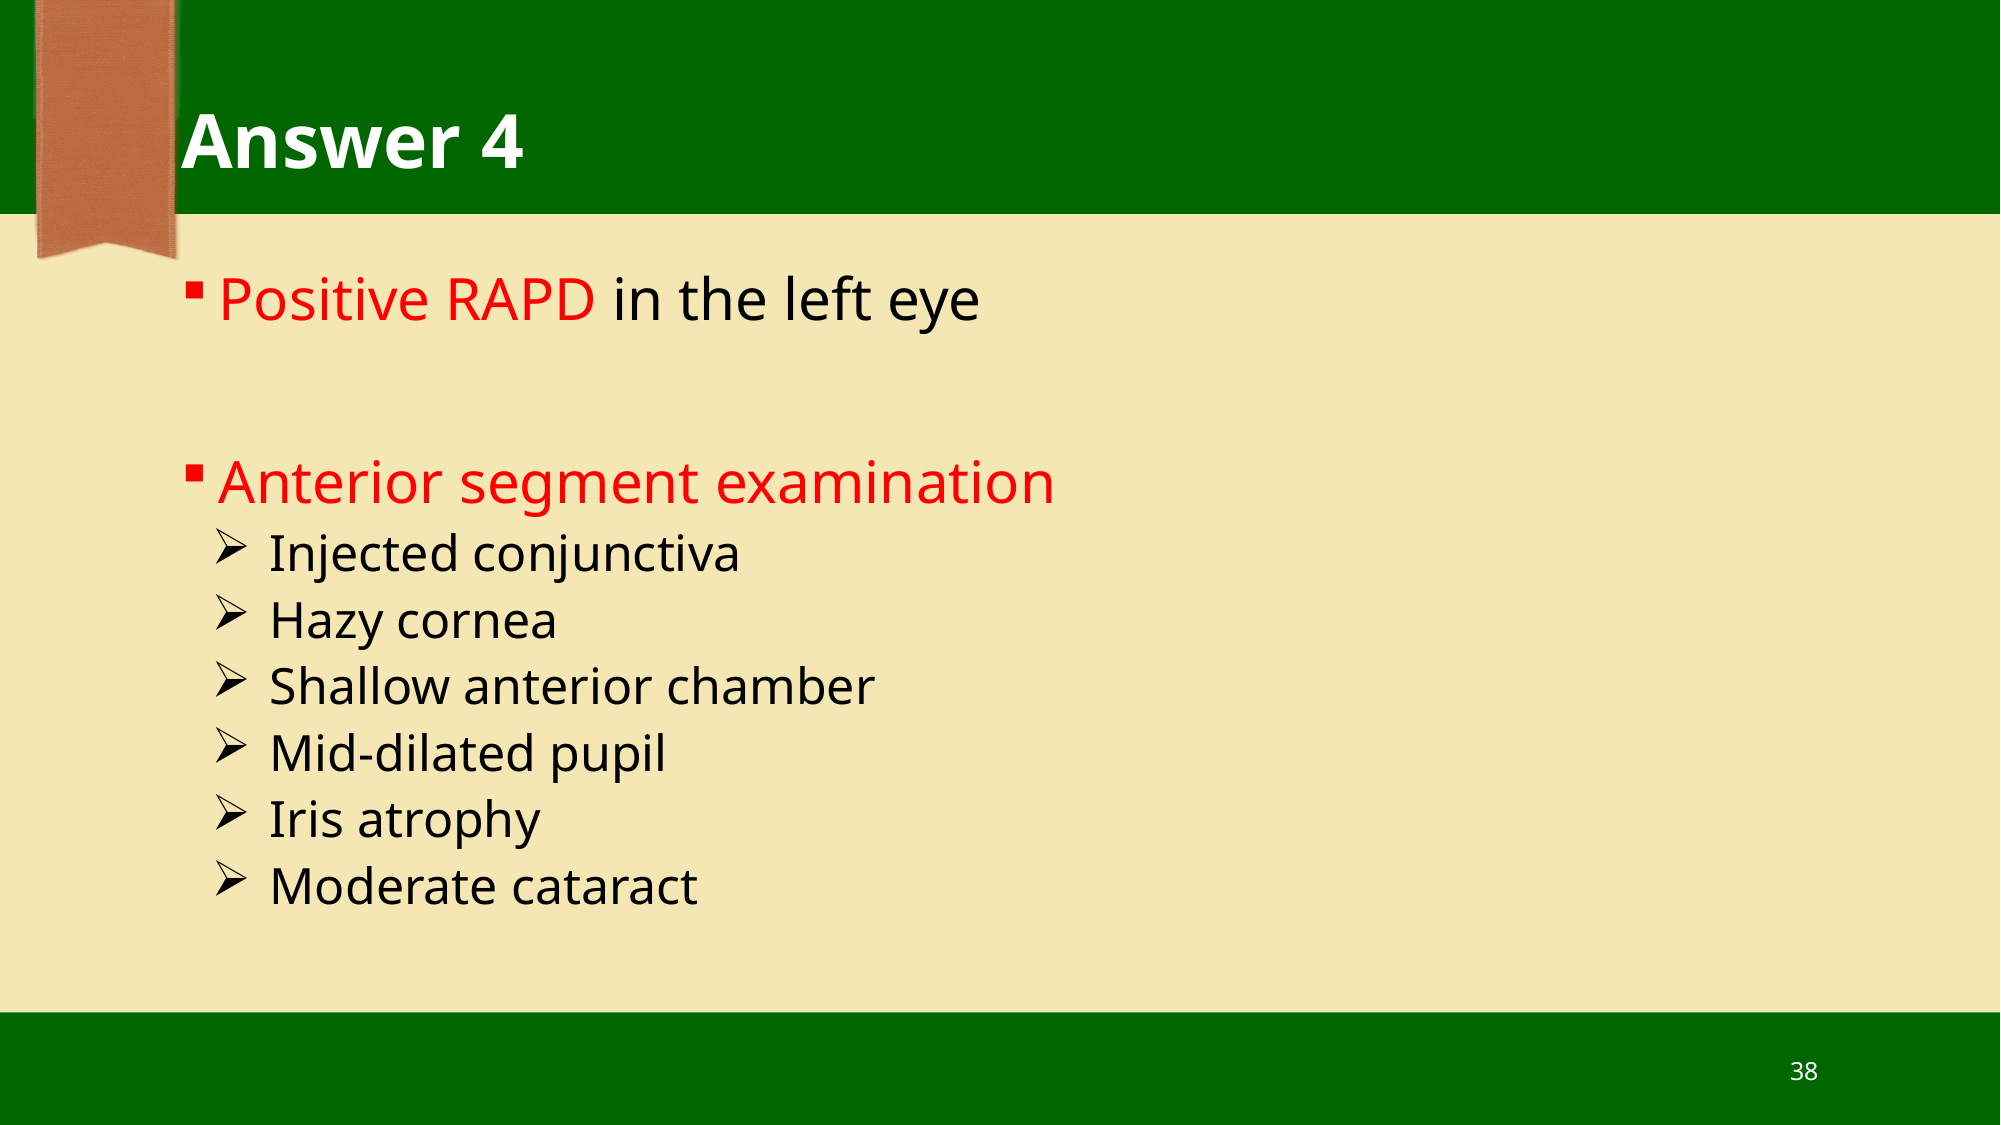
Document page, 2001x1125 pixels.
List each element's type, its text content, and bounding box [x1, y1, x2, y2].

slide_number 38 [1518, 1042, 1819, 1103]
list Positive RAPD in the left eye Anterior segment examination Injected conjunctiva Hazy cornea Shallow anterior chamber Mid-dilated pupil Iris atrophy Moderate cataract [181, 262, 1819, 1013]
title Answer 4 [181, 12, 1819, 193]
